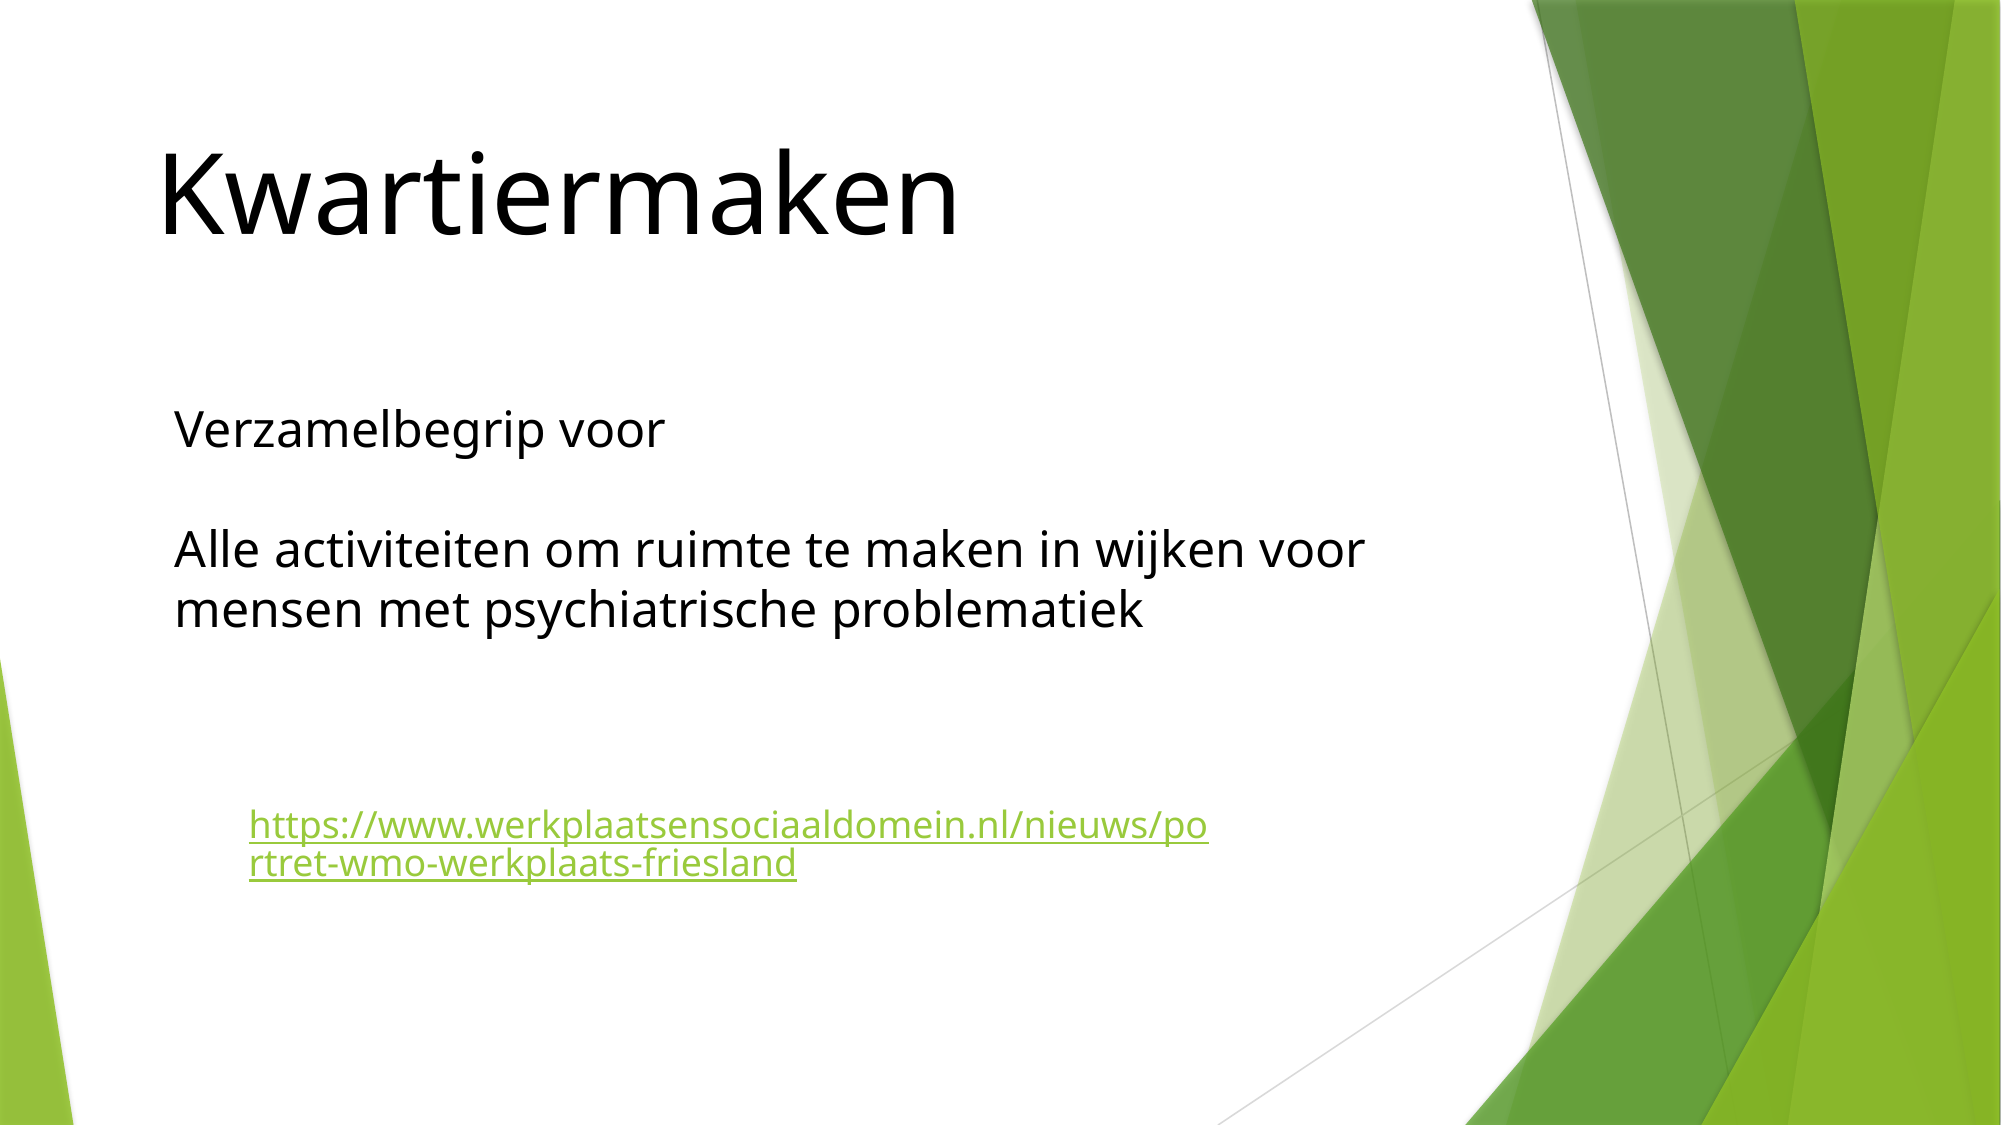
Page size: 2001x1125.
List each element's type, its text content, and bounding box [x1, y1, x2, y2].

text_box Kwartiermaken [140, 114, 979, 265]
text_box Verzamelbegrip voor Alle activiteiten om ruimte te maken in wijken voor mensen met psychiatrische problematiek [160, 390, 1382, 646]
text_box https://www.werkplaatsensociaaldomein.nl/nieuws/portret-wmo-werkplaats-friesland [233, 793, 1234, 905]
